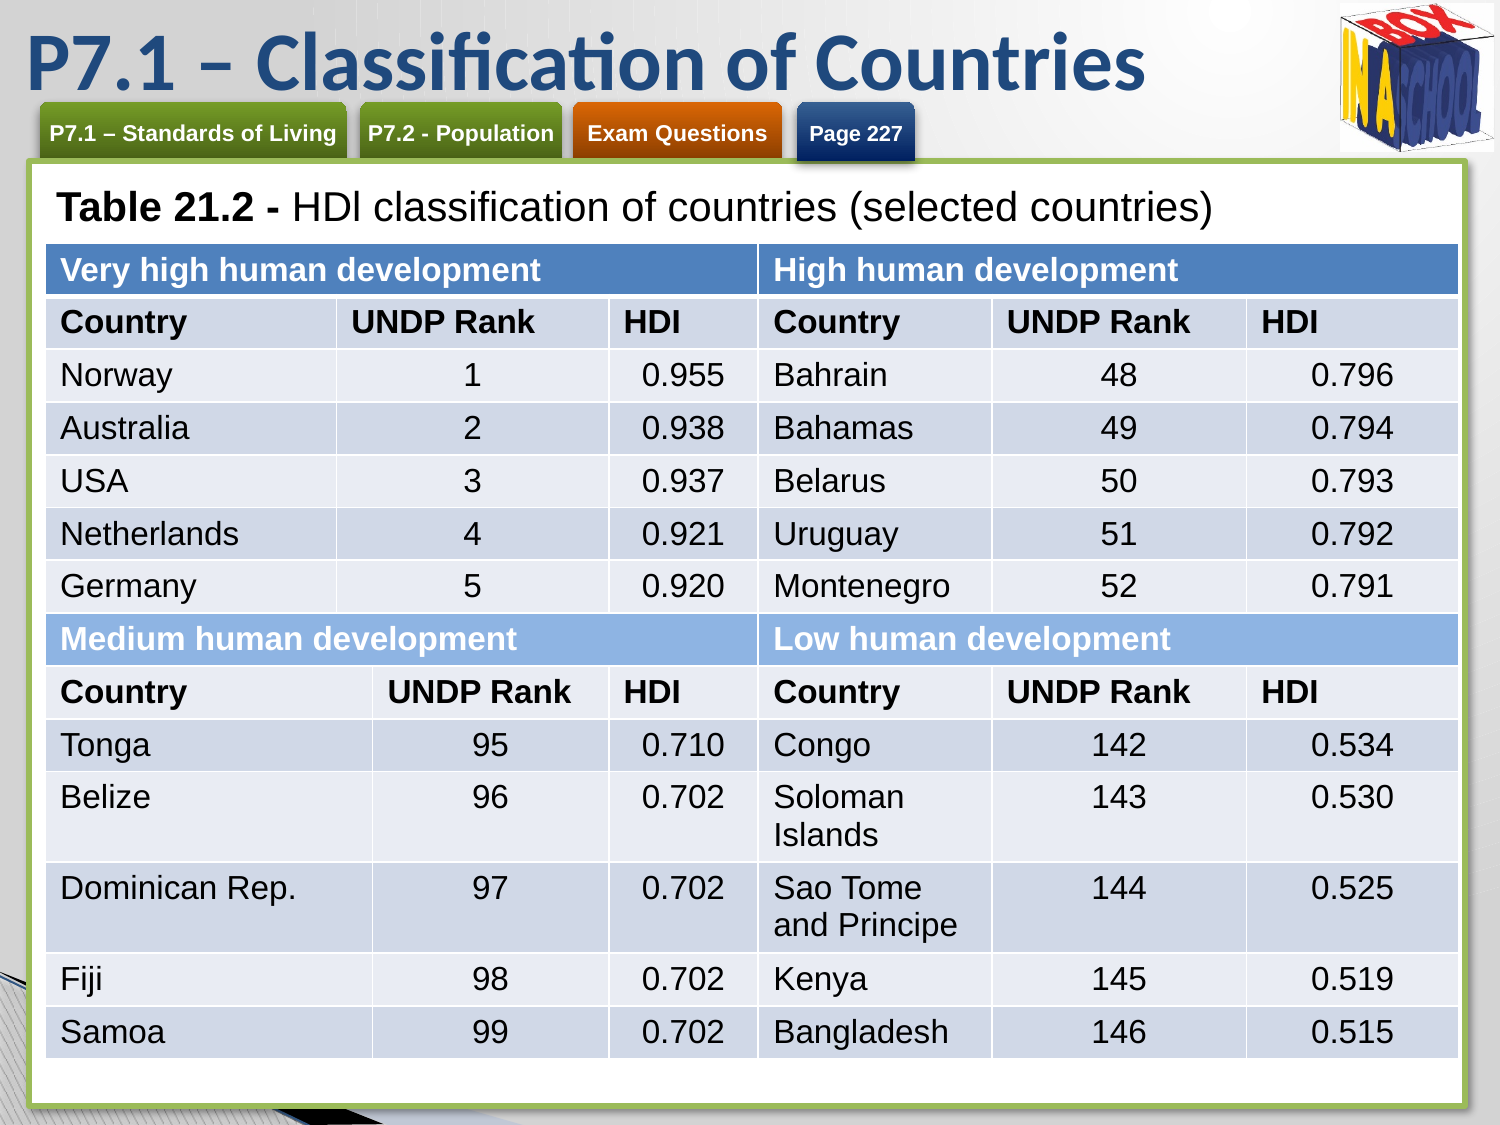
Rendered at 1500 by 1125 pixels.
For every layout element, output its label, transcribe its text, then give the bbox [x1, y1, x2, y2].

table_cell Dominican Rep. [46, 863, 372, 952]
table_cell 0.794 [1247, 403, 1458, 454]
table_cell 0.515 [1247, 1007, 1458, 1058]
table_cell UNDP Rank [993, 667, 1246, 718]
table_header High human development [759, 244, 1458, 294]
table_cell 0.796 [1247, 350, 1458, 401]
table_cell Congo [759, 720, 991, 771]
table_cell 48 [993, 350, 1246, 401]
table_cell 97 [373, 863, 608, 952]
table_cell 0.938 [610, 403, 757, 454]
table_header Very high human development [46, 244, 757, 294]
table_cell 51 [993, 508, 1246, 559]
table_cell Germany [46, 561, 336, 612]
table_cell Bahamas [759, 403, 991, 454]
table_cell 98 [373, 954, 608, 1005]
table_cell UNDP Rank [373, 667, 608, 718]
table_cell Soloman Islands [759, 772, 991, 861]
table_cell Fiji [46, 954, 372, 1005]
table_cell HDI [610, 299, 757, 348]
table_cell Tonga [46, 720, 372, 771]
table_cell 0.792 [1247, 508, 1458, 559]
table_cell 0.920 [610, 561, 757, 612]
table_cell 0.793 [1247, 456, 1458, 507]
table_cell 96 [373, 772, 608, 861]
table_cell 52 [993, 561, 1246, 612]
table_cell Bahrain [759, 350, 991, 401]
table_cell 0.525 [1247, 863, 1458, 952]
table_cell 143 [993, 772, 1246, 861]
table_cell 146 [993, 1007, 1246, 1058]
table_cell Belarus [759, 456, 991, 507]
table_cell 144 [993, 863, 1246, 952]
table_cell UNDP Rank [337, 299, 608, 348]
table_cell HDI [1247, 667, 1458, 718]
table_cell 142 [993, 720, 1246, 771]
table_cell Medium human development [46, 614, 757, 665]
table_cell Country [759, 299, 991, 348]
table_cell 0.791 [1247, 561, 1458, 612]
table_cell 0.710 [610, 720, 757, 771]
table_cell UNDP Rank [993, 299, 1246, 348]
table_cell Netherlands [46, 508, 336, 559]
table_cell Uruguay [759, 508, 991, 559]
table_cell Samoa [46, 1007, 372, 1058]
table_cell Norway [46, 350, 336, 401]
table_cell 0.534 [1247, 720, 1458, 771]
table_cell Australia [46, 403, 336, 454]
table_cell USA [46, 456, 336, 507]
table_cell 49 [993, 403, 1246, 454]
table_cell HDI [610, 667, 757, 718]
table_cell 95 [373, 720, 608, 771]
table_cell Kenya [759, 954, 991, 1005]
picture [281, 1114, 303, 1125]
table_cell 2 [337, 403, 608, 454]
table_cell 5 [337, 561, 608, 612]
table_cell Montenegro [759, 561, 991, 612]
table_cell 0.955 [610, 350, 757, 401]
table_cell 0.702 [610, 1007, 757, 1058]
table_cell 0.921 [610, 508, 757, 559]
table_cell Sao Tome and Principe [759, 863, 991, 952]
table_cell 0.702 [610, 863, 757, 952]
table_cell 50 [993, 456, 1246, 507]
title P7.1 – Classification of Countries [11, 11, 1465, 102]
table_cell 145 [993, 954, 1246, 1005]
table_cell Bangladesh [759, 1007, 991, 1058]
table_cell 3 [337, 456, 608, 507]
table_cell Country [759, 667, 991, 718]
table_cell 4 [337, 508, 608, 559]
table_cell Low human development [759, 614, 1458, 665]
table_cell 0.937 [610, 456, 757, 507]
text_box Page 227 [797, 101, 916, 162]
table_cell Belize [46, 772, 372, 861]
table_cell 0.519 [1247, 954, 1458, 1005]
table_cell 99 [373, 1007, 608, 1058]
table_cell 0.702 [610, 954, 757, 1005]
table_cell HDI [1247, 299, 1458, 348]
table_cell Country [46, 667, 372, 718]
text_box Table 21.2 - HDl classification of countries (selected countries) [41, 172, 1447, 238]
table_cell 1 [337, 350, 608, 401]
table_cell 0.530 [1247, 772, 1458, 861]
picture [1340, 3, 1495, 152]
table_cell 0.702 [610, 772, 757, 861]
table_cell Country [46, 299, 336, 348]
